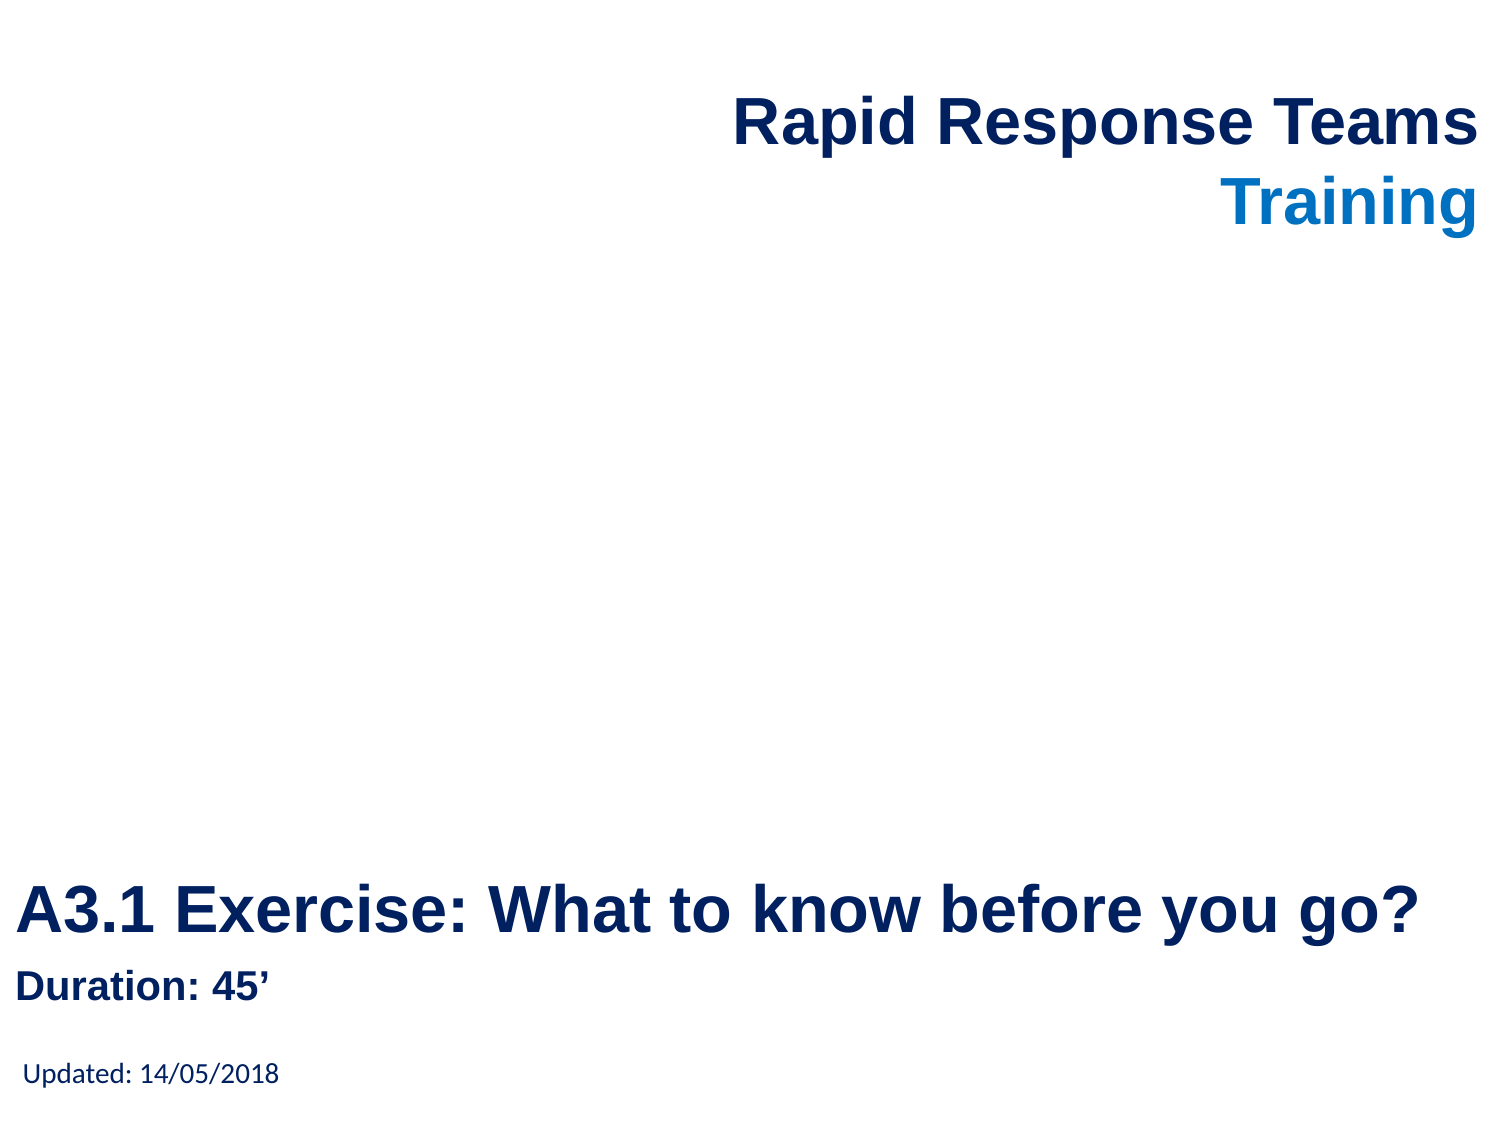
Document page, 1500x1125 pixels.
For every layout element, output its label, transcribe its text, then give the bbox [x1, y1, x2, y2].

subtitle A3.1 Exercise: What to know before you go? Duration: 45’ [0, 857, 1483, 1017]
text_box Updated: 14/05/2018 [7, 1046, 295, 1097]
title Rapid Response Teams Training [596, 13, 1495, 302]
